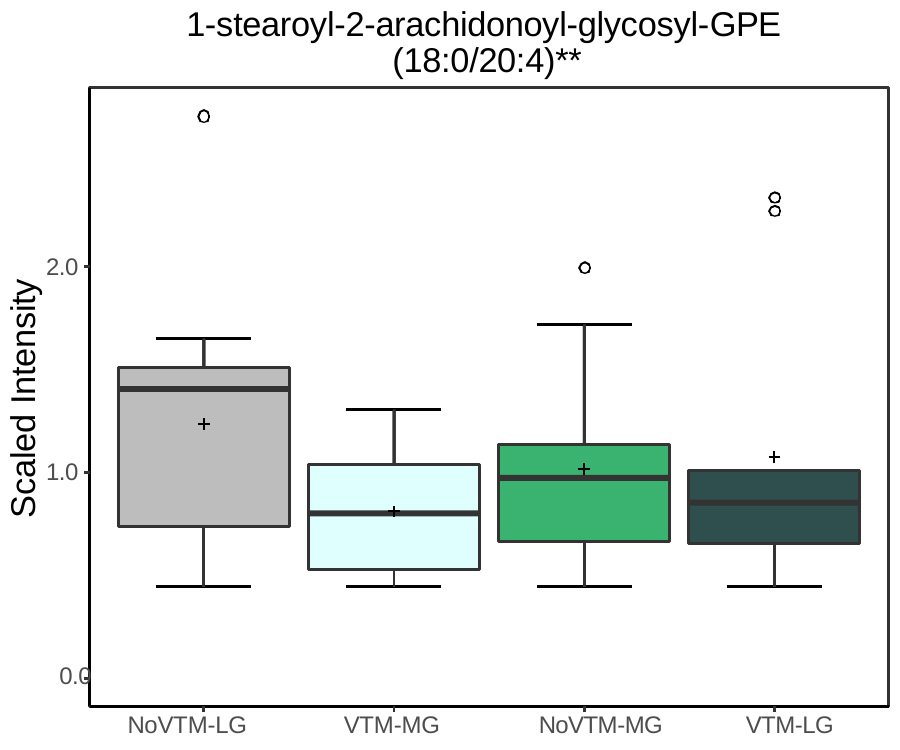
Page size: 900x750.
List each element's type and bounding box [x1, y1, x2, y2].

slide_number [125, 713, 257, 750]
title [184, 0, 794, 86]
text_box [83, 86, 891, 738]
text_box [1, 248, 82, 521]
footer [57, 661, 95, 750]
